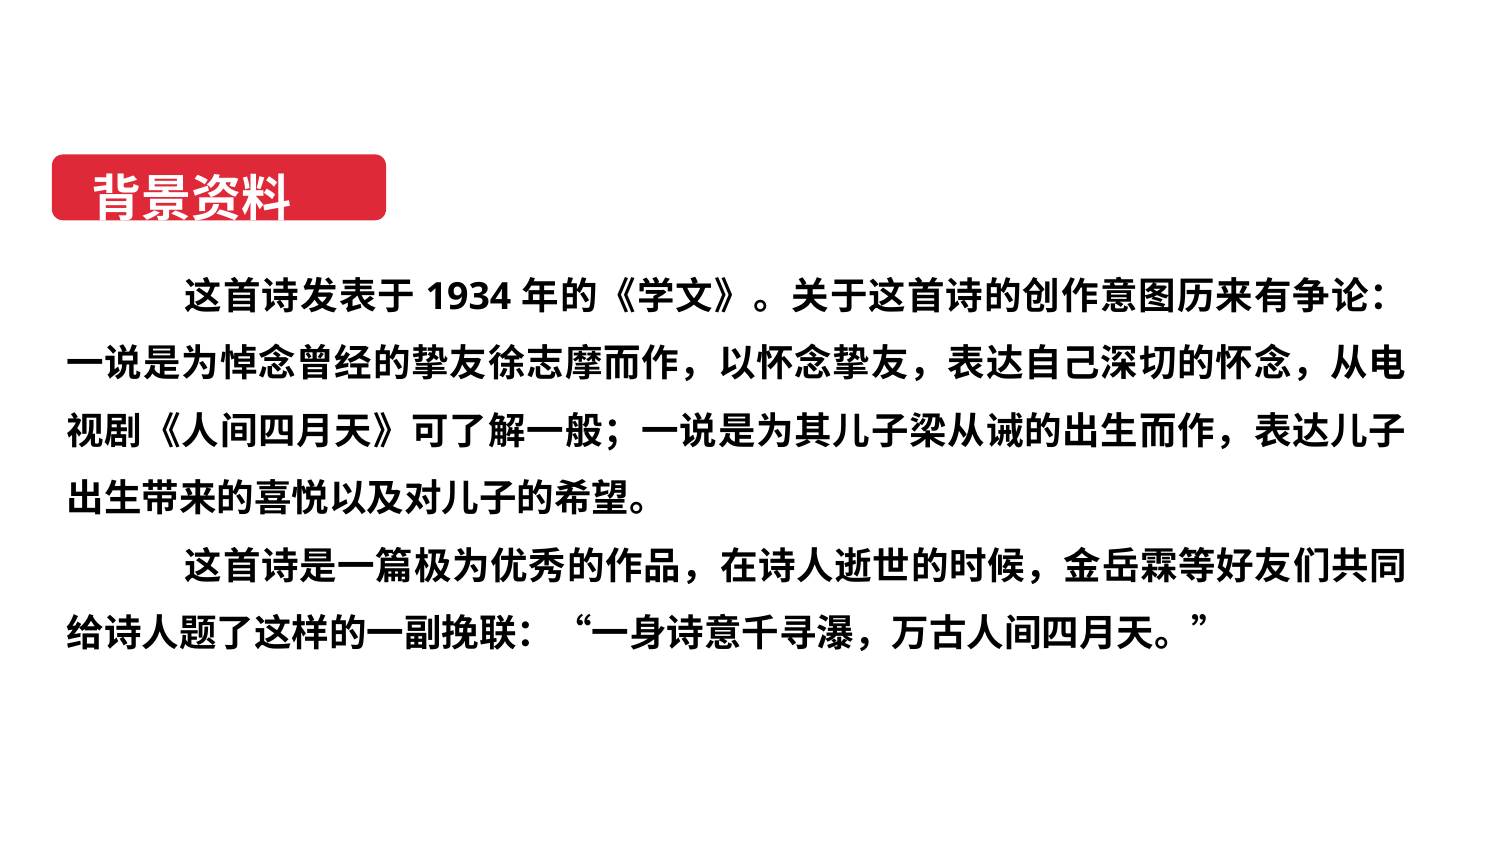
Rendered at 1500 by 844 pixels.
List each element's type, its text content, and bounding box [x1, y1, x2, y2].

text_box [51, 154, 387, 233]
text_box 这首诗发表于1934年的《学文》。关于这首诗的创作意图历来有争论：一说是为悼念曾经的挚友徐志摩而作，以怀念挚友，表达自己深切的怀念，从电视剧《人间四月天》可了解一般；一说是为其儿子梁从诫的出生而作，表达儿子出生带来的喜悦以及对儿子的希望。 这首诗是一篇极为优秀的作品，在诗人逝世的时候，金岳霖等好友们共同给诗人题了这样的一副挽联：“一身诗意千寻瀑，万古人间四月天。” [51, 241, 1423, 662]
